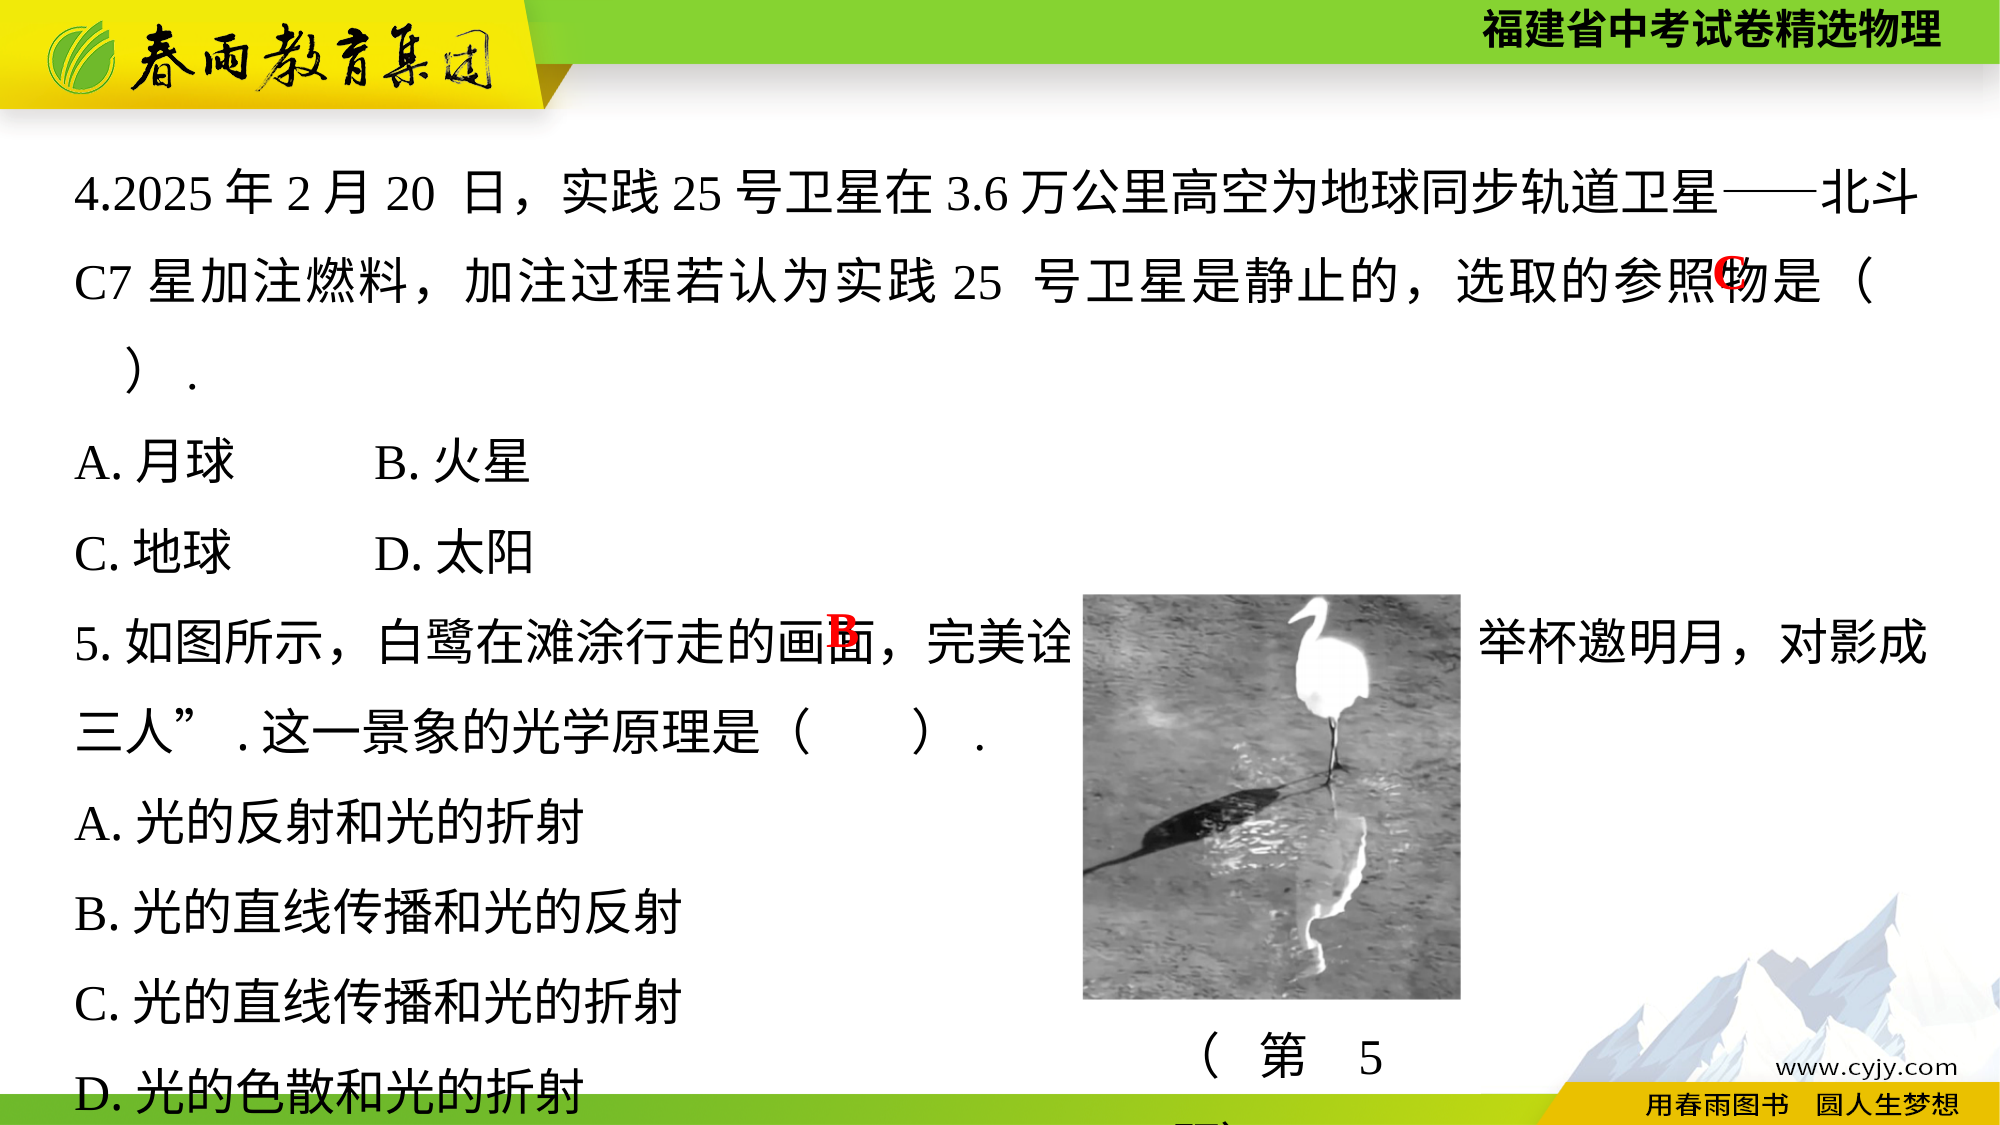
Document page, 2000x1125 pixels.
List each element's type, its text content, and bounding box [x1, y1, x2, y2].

picture [0, 0, 2000, 1125]
list 4.2025年2月20 日，实践25号卫星在3.6万公里高空为地球同步轨道卫星——北斗C7星加注燃料，加注过程若认为实践25 号卫星是静止的，选取的参照物是（ ）. A.月球 B.火星 C.地球 D.太阳 5.如图所示，白鹭在滩涂行走的画面，完美诠释了李白的诗句“举杯邀明月，对影成三人”.这一景象的光学原理是（ ）. A.光的反射和光的折射 B.光的直线传播和光的反射 C.光的直线传播和光的折射 D.光的色散和光的折射 [59, 122, 1944, 1047]
text_box （第5题） [1155, 1013, 1410, 1093]
text_box B [811, 590, 875, 666]
text_box C [1697, 231, 1763, 307]
